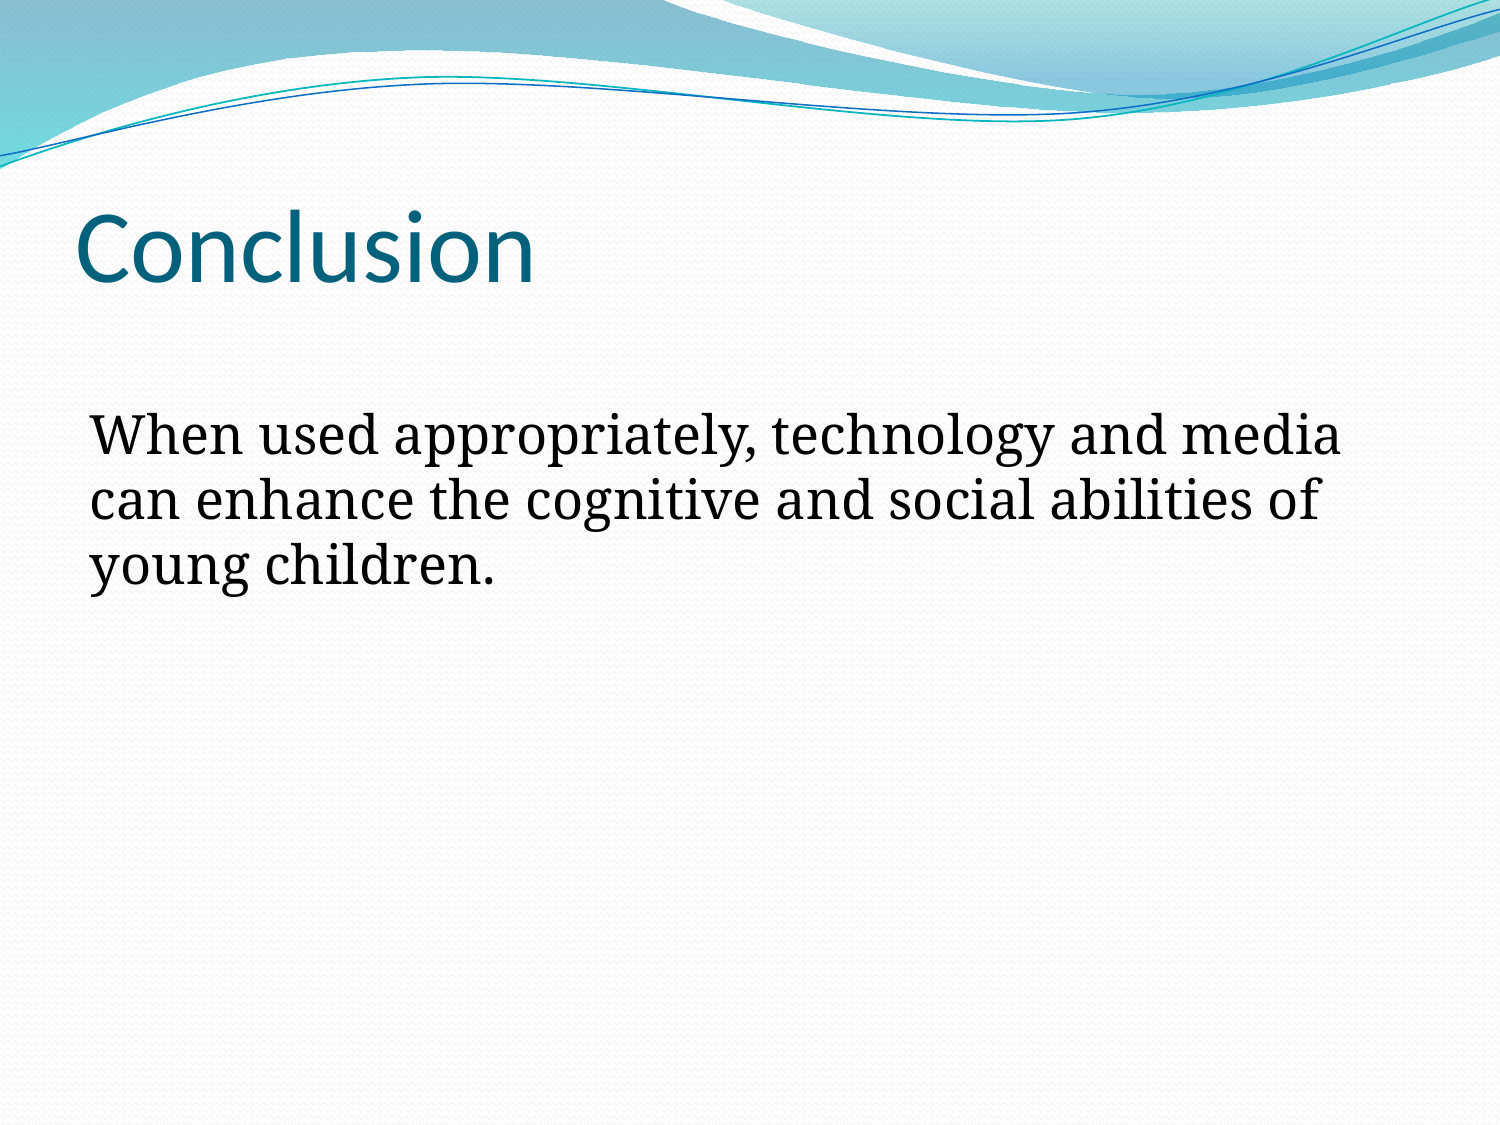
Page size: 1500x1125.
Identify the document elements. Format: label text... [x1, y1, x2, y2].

list When used appropriately, technology and media can enhance the cognitive and social abilities of young children. [75, 317, 1425, 1038]
title Conclusion [75, 115, 1425, 303]
